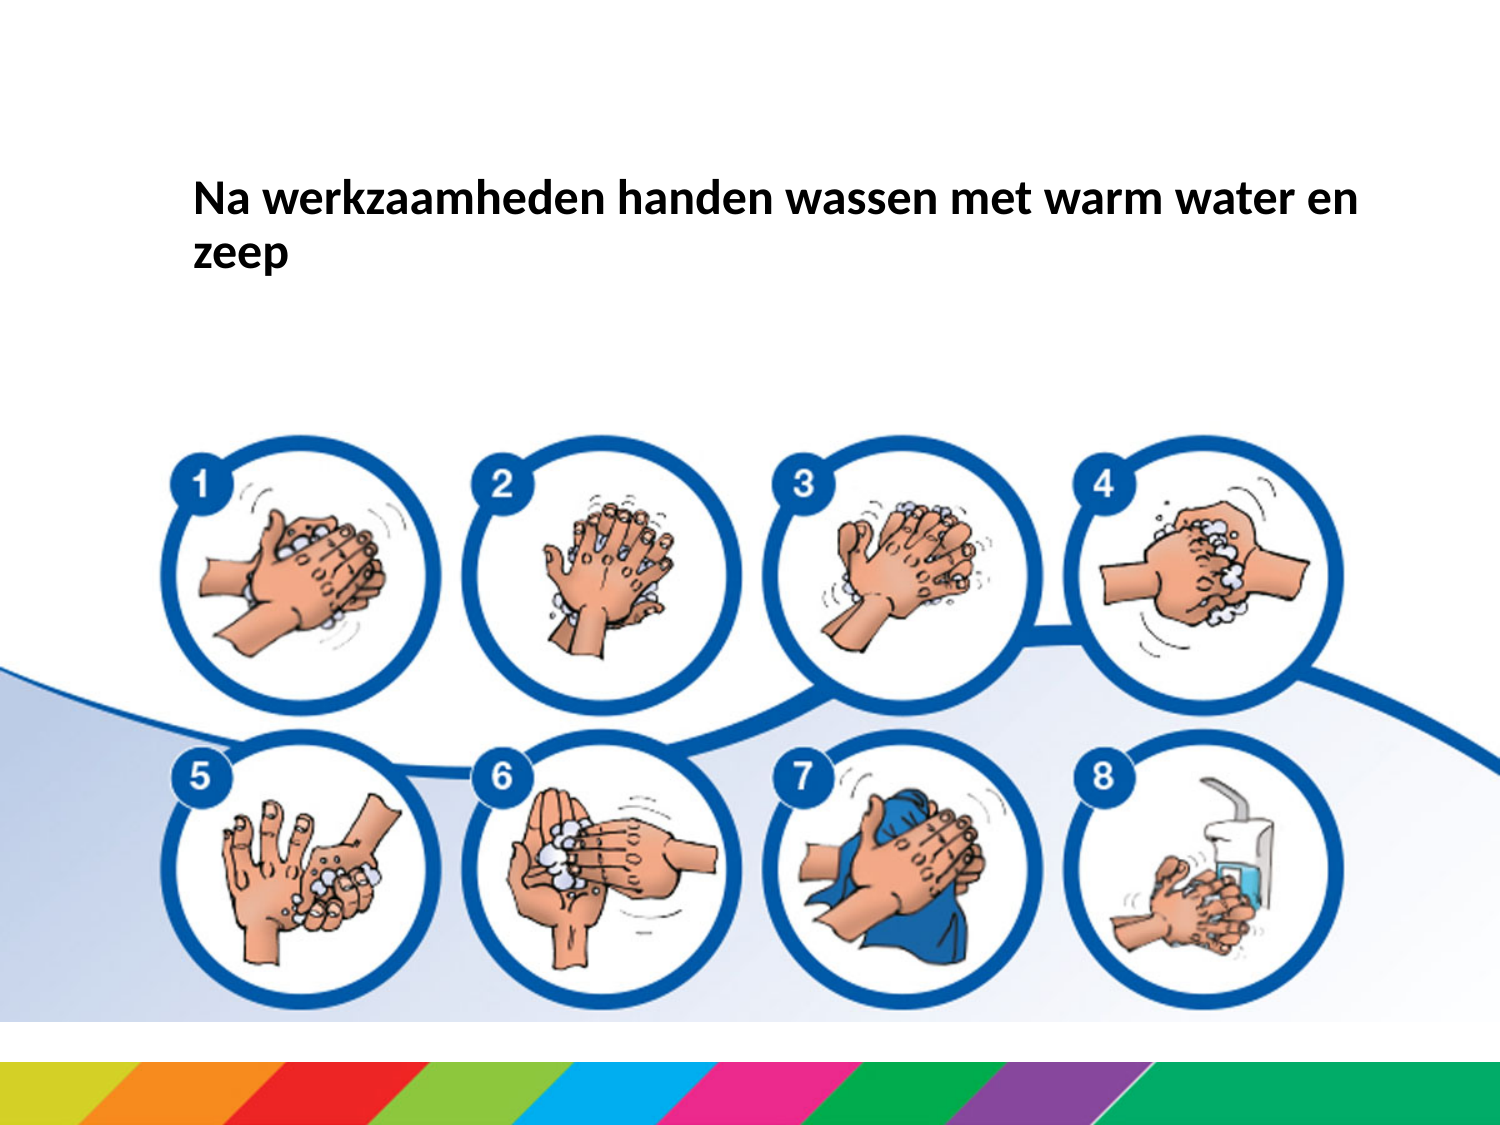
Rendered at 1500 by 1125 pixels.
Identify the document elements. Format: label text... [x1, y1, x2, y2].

list Na werkzaamheden handen wassen met warm water en zeep [103, 163, 1397, 421]
picture [0, 1062, 574, 1125]
picture [0, 421, 1500, 1022]
picture [656, 1062, 1500, 1125]
